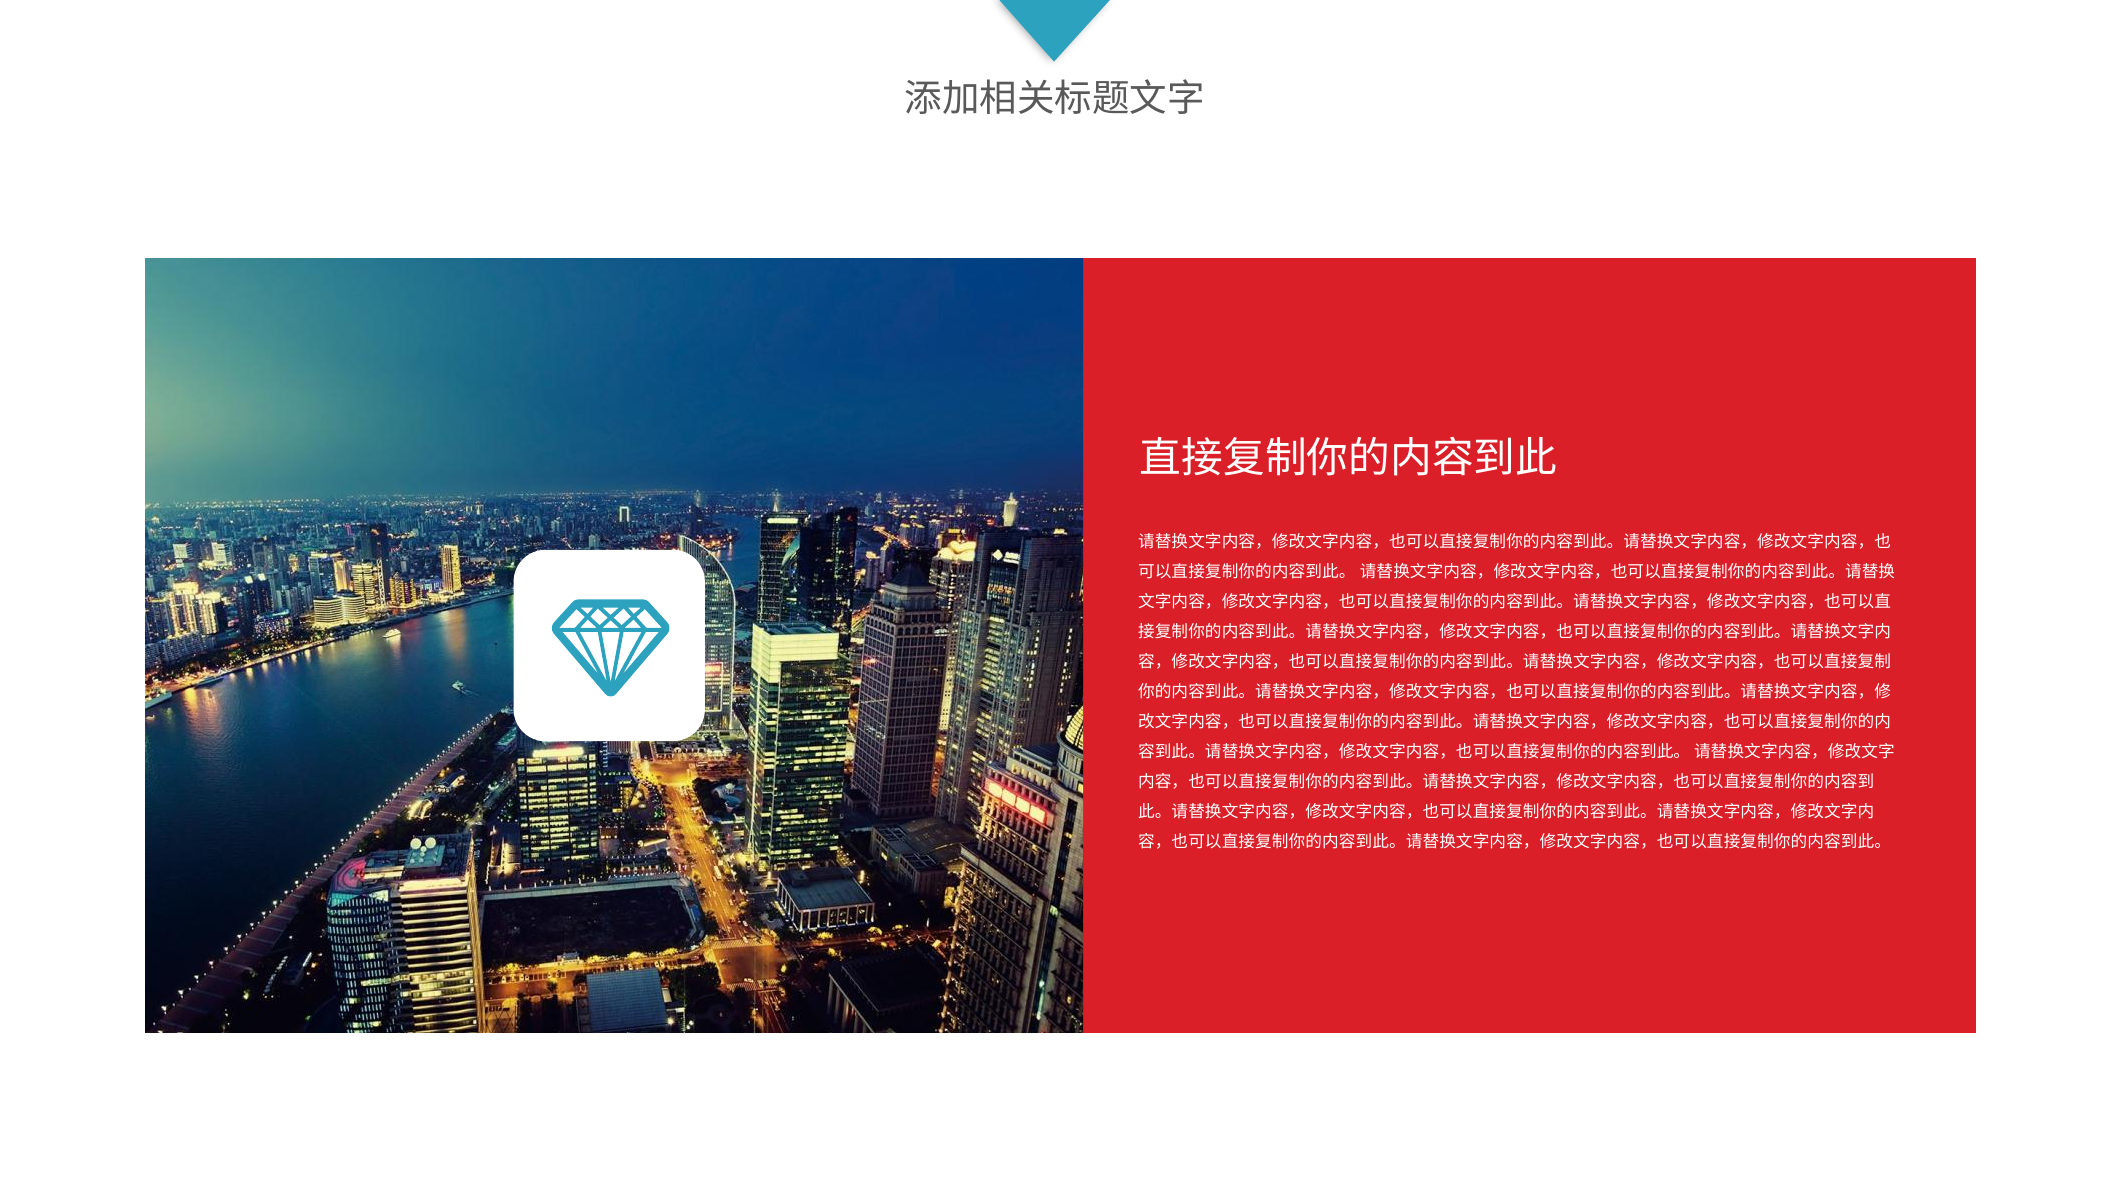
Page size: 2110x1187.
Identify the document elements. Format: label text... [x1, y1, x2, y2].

text_box [1084, 257, 1977, 1034]
text_box 添加相关标题文字 [871, 67, 1238, 125]
text_box [997, 0, 1112, 64]
text_box 直接复制你的内容到此 [1139, 430, 1558, 481]
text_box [513, 549, 705, 742]
text_box [144, 257, 1084, 1034]
text_box 请替换文字内容，修改文字内容，也可以直接复制你的内容到此。请替换文字内容，修改文字内容，也可以直接复制你的内容到此。 请替换文字内容，修改文字内容，也可以直接复制你的内容到此。请替换文字内容，修改文字内容，也可以直接复制你的内容到此。请替换文字内容，修改文字内容，也可以直接复制你的内容到此。请替换文字内容，修改文字内容，也可以直接复制你的内容到此。请替换文字内容，修改文字内容，也可以直接复制你的内容到此。请替换文字内容，修改文字内容，也可以直接复制你的内容到此。请替换文字内容，修改文字内容，也可以直接复制你的内容到此。请替换文字内容，修改文字内容，也可以直接复制你的内容到此。请替换文字内容，修改文字内容，也可以直接复制你的内容到此。请替换文字内容，修改文字内容，也可以直接复制你的内容到此。 请替换文字内容，修改文字内容，也可以直接复制你的内容到此。请替换文字内容，修改文字内容，也可以直接复制你的内容到此。请替换文字内容，修改文字内容，也可以直接复制你的内容到此。请替换文字内容，修改文字内容，也可以直接复制你的内容到此。请替换文字内容，修改文字内容，也可以直接复制你的内容到此。 [1138, 521, 1906, 851]
